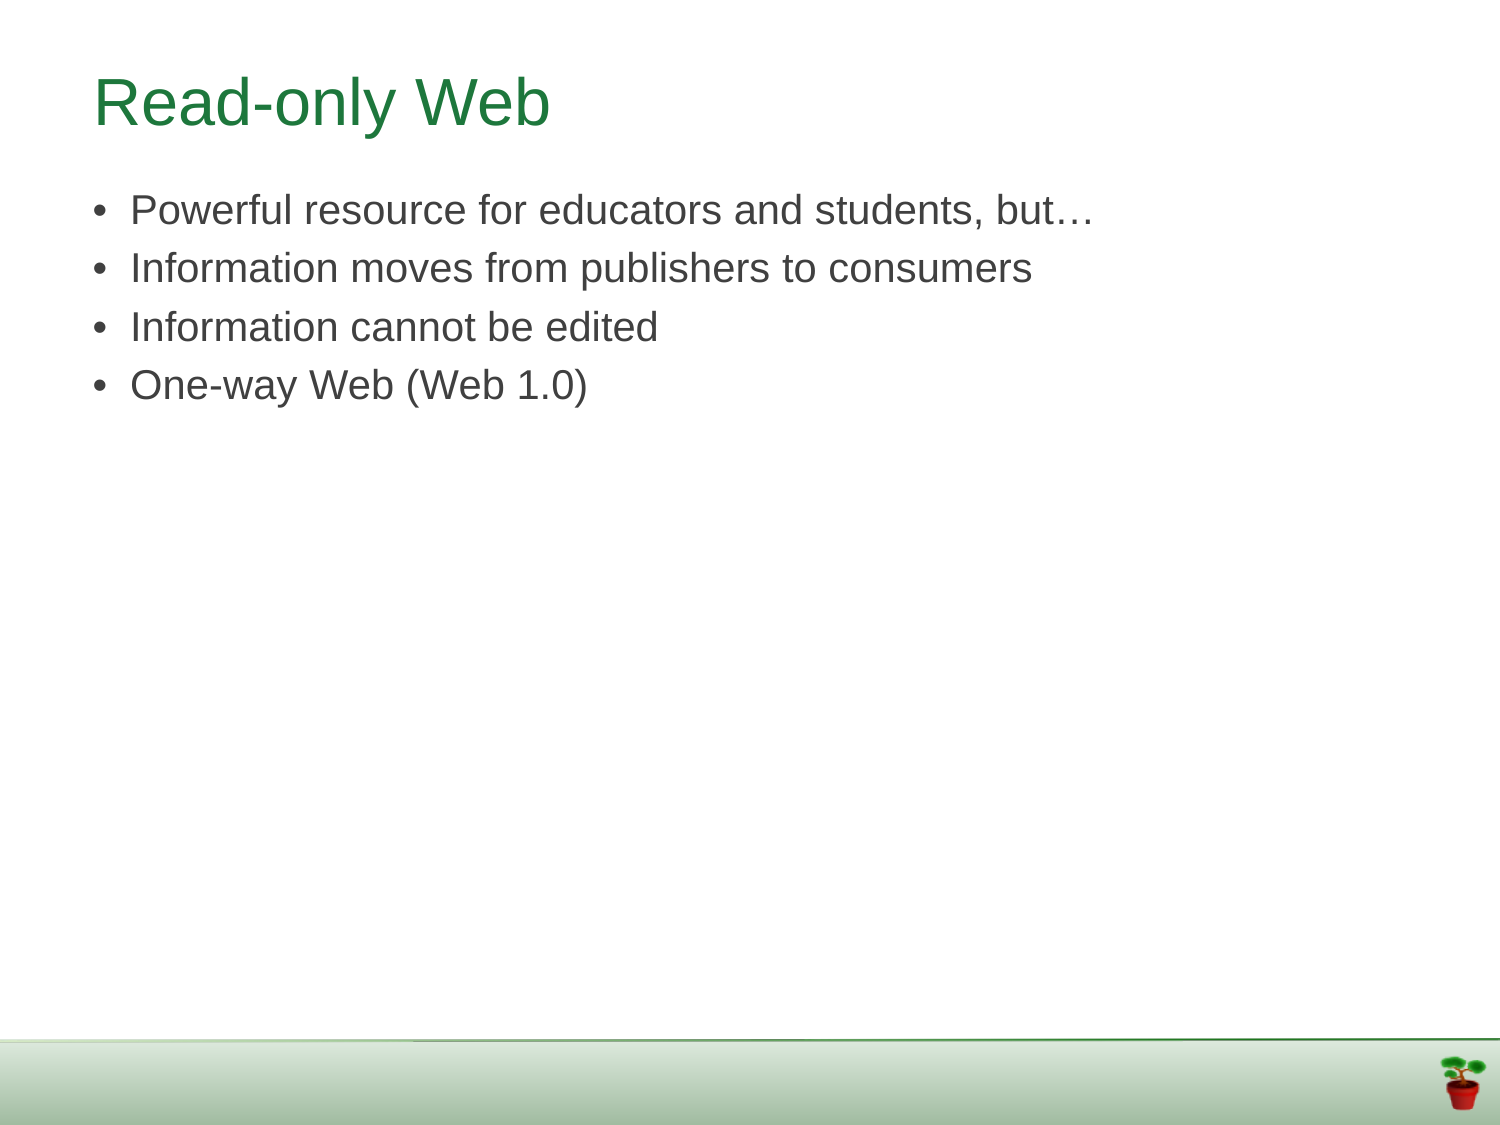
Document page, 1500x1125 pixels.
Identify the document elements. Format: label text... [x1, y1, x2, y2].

picture [1439, 1048, 1489, 1120]
text_box Read-only Web [78, 51, 1441, 167]
text_box • Powerful resource for educators and students, but… • Information moves from publishers to consumers • Information cannot be edited • One-way Web (Web 1.0) [74, 174, 1425, 918]
picture [0, 1037, 1500, 1044]
